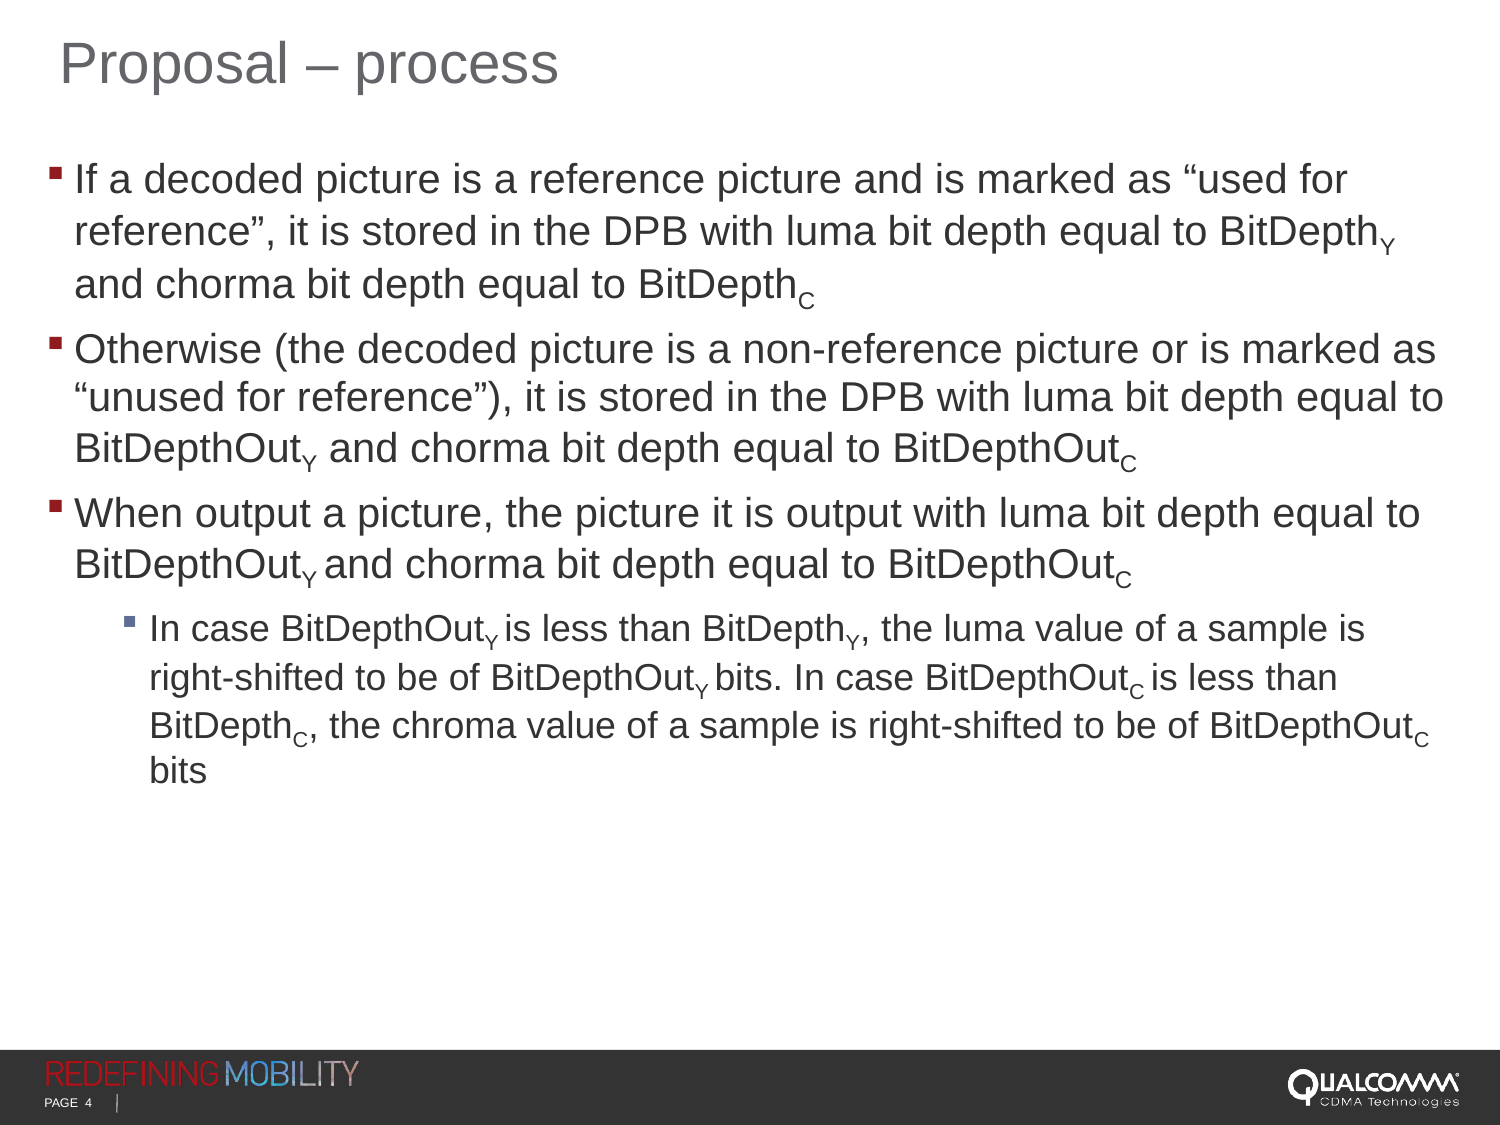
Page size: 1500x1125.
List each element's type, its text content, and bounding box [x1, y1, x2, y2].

picture [1278, 1058, 1478, 1114]
picture [31, 1049, 369, 1098]
title Proposal – process [44, 20, 1483, 113]
list If a decoded picture is a reference picture and is marked as “used for reference”, it is stored in the DPB with luma bit depth equal to BitDepthY and chorma bit depth equal to BitDepthC Otherwise (the decoded picture is a non-reference picture or is marked as “unused for reference”), it is stored in the DPB with luma bit depth equal to BitDepthOutY and chorma bit depth equal to BitDepthOutC When output a picture, the picture it is output with luma bit depth equal to BitDepthOutY and chorma bit depth equal to BitDepthOutC In case BitDepthOutY is less than BitDepthY, the luma value of a sample is right-shifted to be of BitDepthOutY bits. In case BitDepthOutC is less than BitDepthC, the chroma value of a sample is right-shifted to be of BitDepthOutC bits [30, 148, 1469, 1021]
